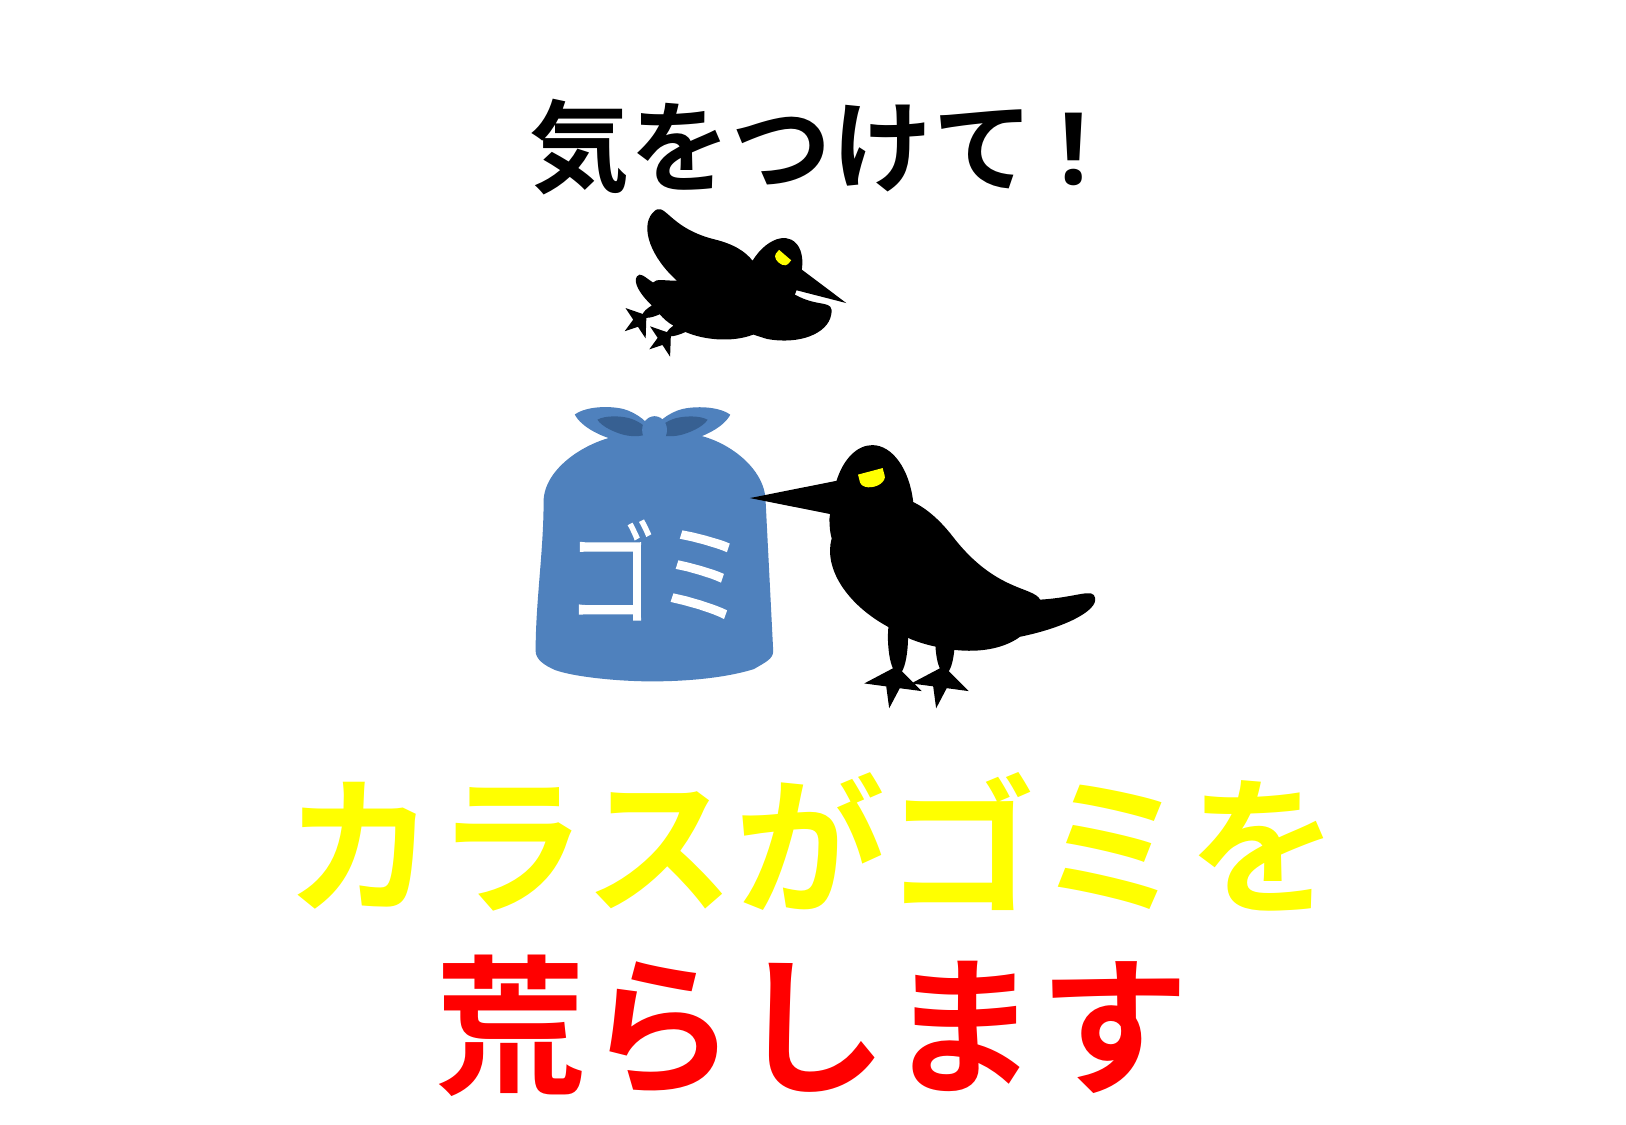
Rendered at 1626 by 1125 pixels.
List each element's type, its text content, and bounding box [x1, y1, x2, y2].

text_box 気をつけて! [0, 76, 1625, 212]
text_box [535, 224, 1088, 707]
text_box カラスがゴミを 荒らします [0, 744, 1625, 1120]
